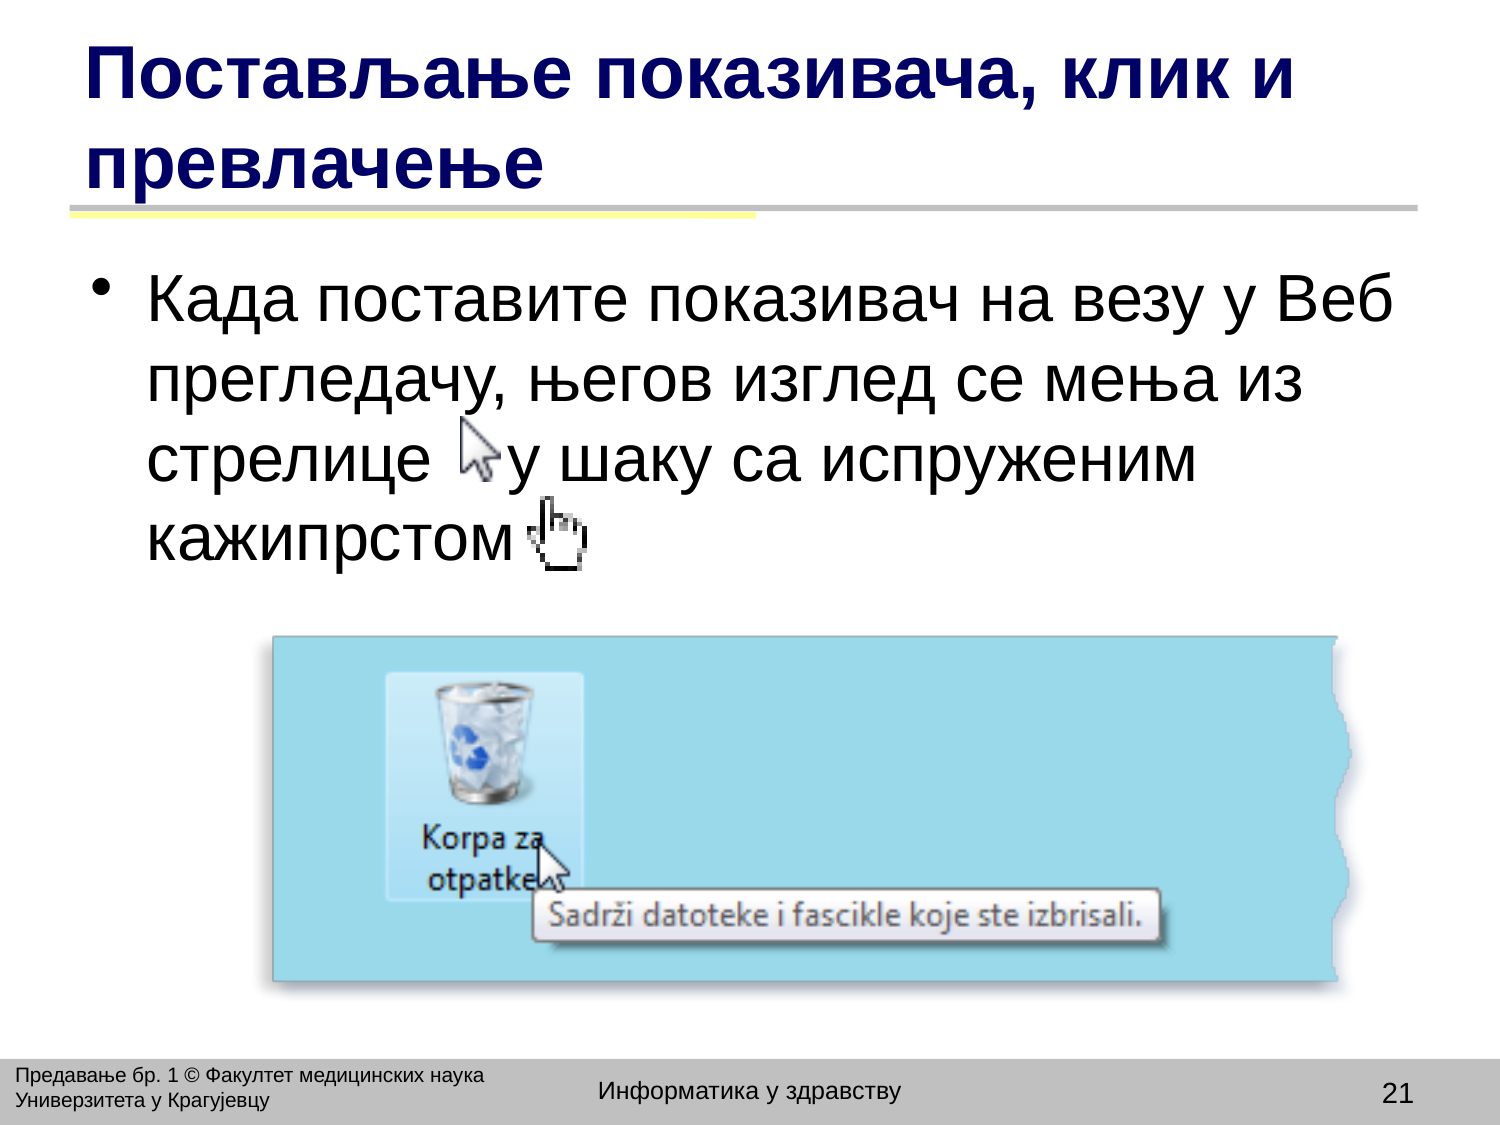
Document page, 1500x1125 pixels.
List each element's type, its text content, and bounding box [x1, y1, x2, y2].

list Када поставите показивач на везу у Веб прегледачу, његов изглед се мења из стрелице у шаку са испруженим кажипрстом [74, 246, 1426, 1023]
picture [460, 416, 501, 483]
footer Информатика у здравству [512, 1066, 988, 1125]
slide_number 21 [1079, 1066, 1430, 1125]
title Постављање показивача, клик и превлачење [69, 19, 1426, 208]
picture [526, 496, 587, 571]
slide_number Предавање бр. 1 © Факултет медицинских наука Универзитета у Крагујевцу [0, 1053, 599, 1108]
picture [238, 618, 1388, 1007]
